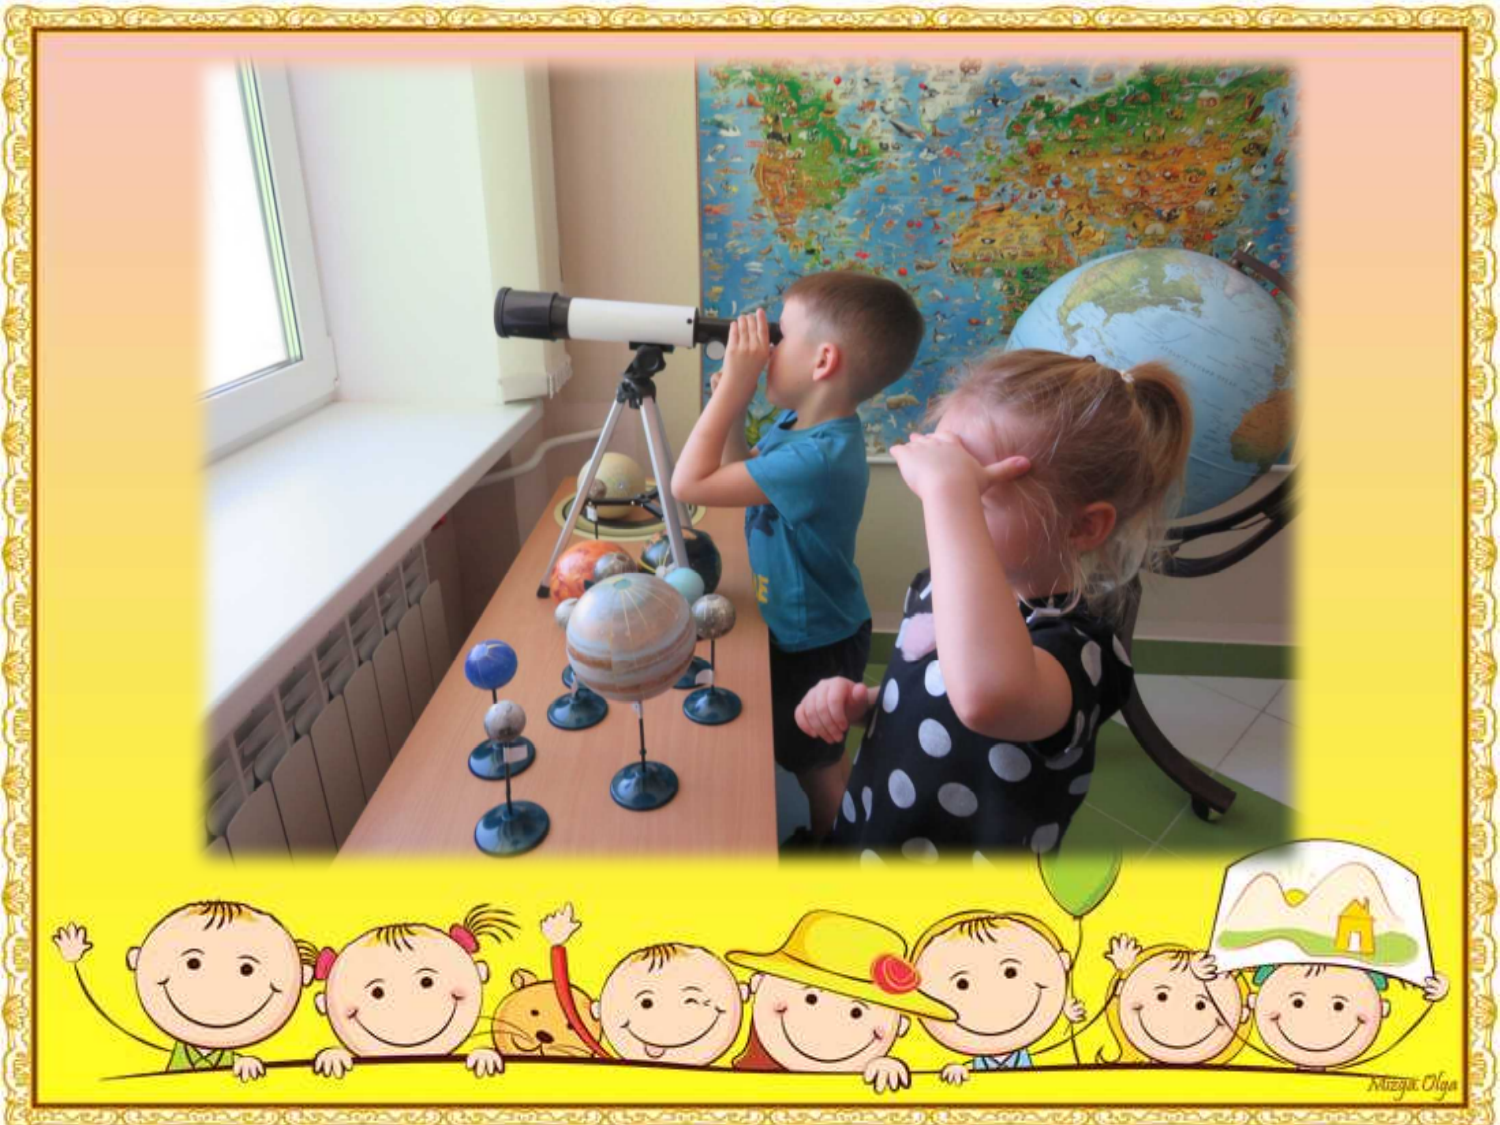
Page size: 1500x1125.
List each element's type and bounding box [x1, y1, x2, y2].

list [187, 49, 1313, 877]
picture [0, 0, 1500, 1125]
